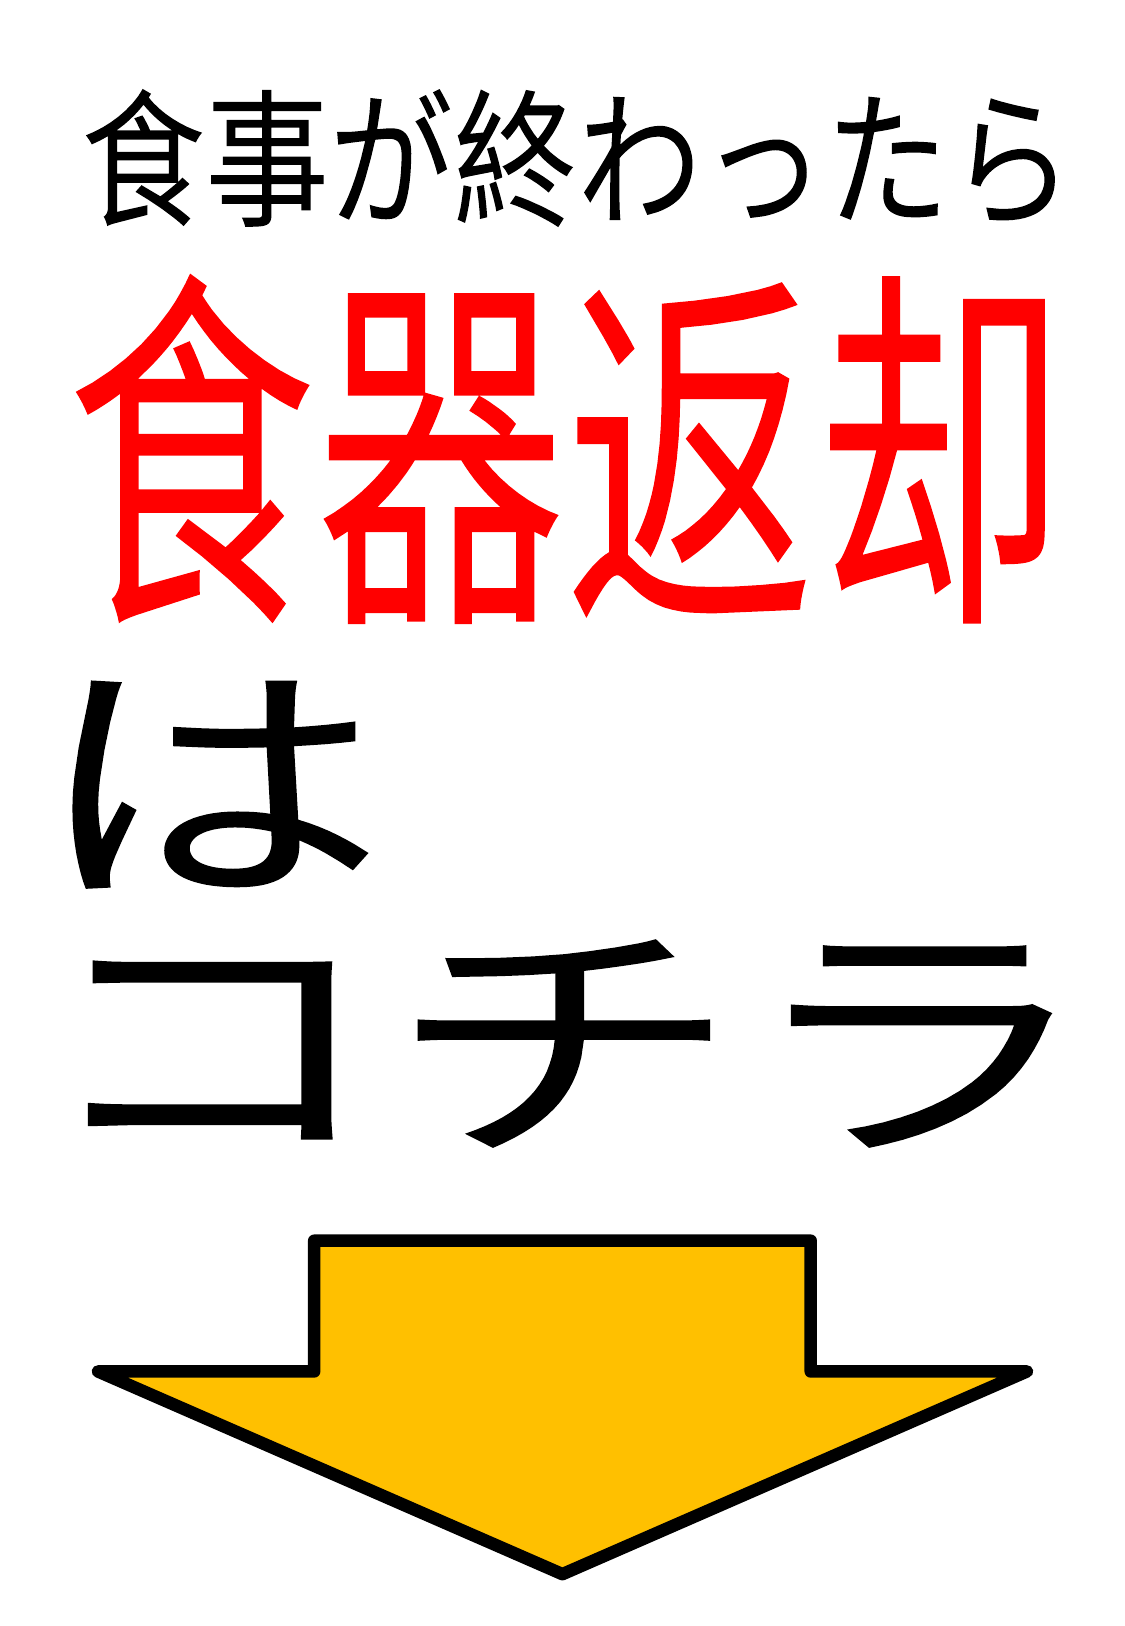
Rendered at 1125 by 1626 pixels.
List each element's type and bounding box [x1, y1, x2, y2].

text_box [72, 273, 1053, 1149]
text_box [95, 1238, 1030, 1577]
